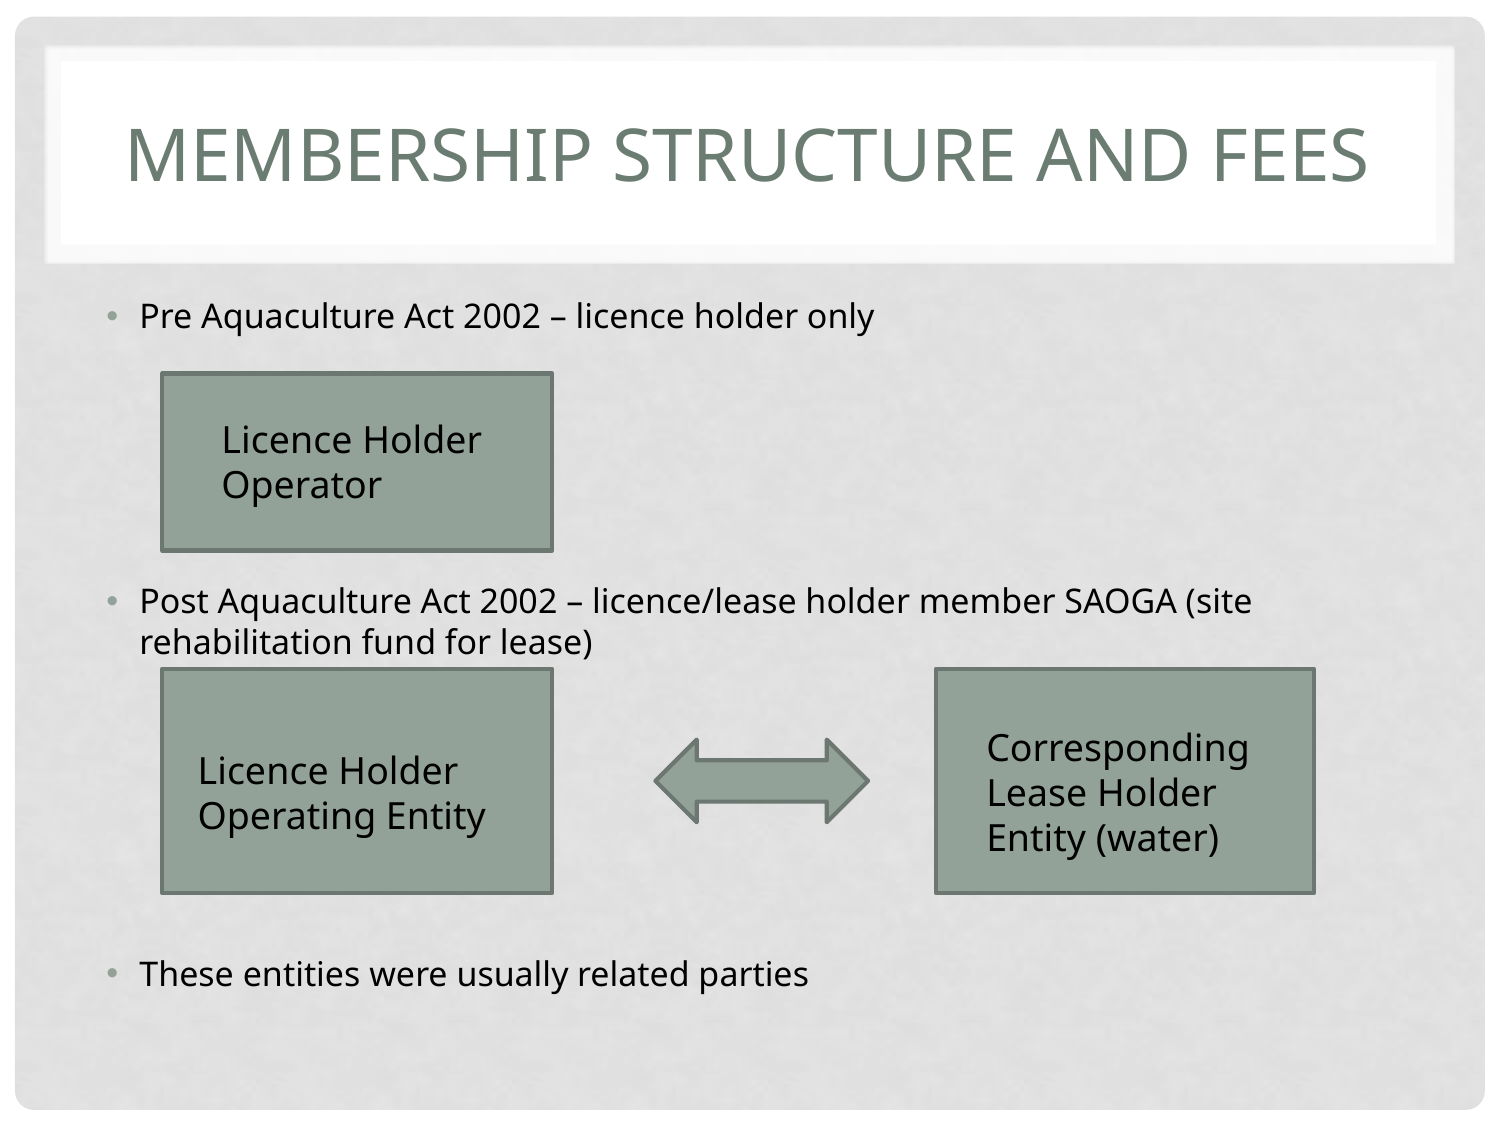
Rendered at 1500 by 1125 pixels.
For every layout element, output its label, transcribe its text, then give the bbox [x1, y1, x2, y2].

text_box [160, 371, 554, 553]
text_box [160, 667, 554, 895]
text_box [653, 737, 871, 825]
text_box Licence Holder Operator [206, 408, 526, 514]
title Membership structure and fees [69, 66, 1425, 238]
text_box [934, 667, 1316, 895]
text_box Licence Holder Operating Entity [183, 739, 526, 845]
text_box Corresponding Lease Holder Entity (water) [971, 716, 1279, 867]
list Pre Aquaculture Act 2002 – licence holder only Post Aquaculture Act 2002 – licence/lease holder member SAOGA (site rehabilitation fund for lease) These entities were usually related parties [75, 287, 1425, 1005]
